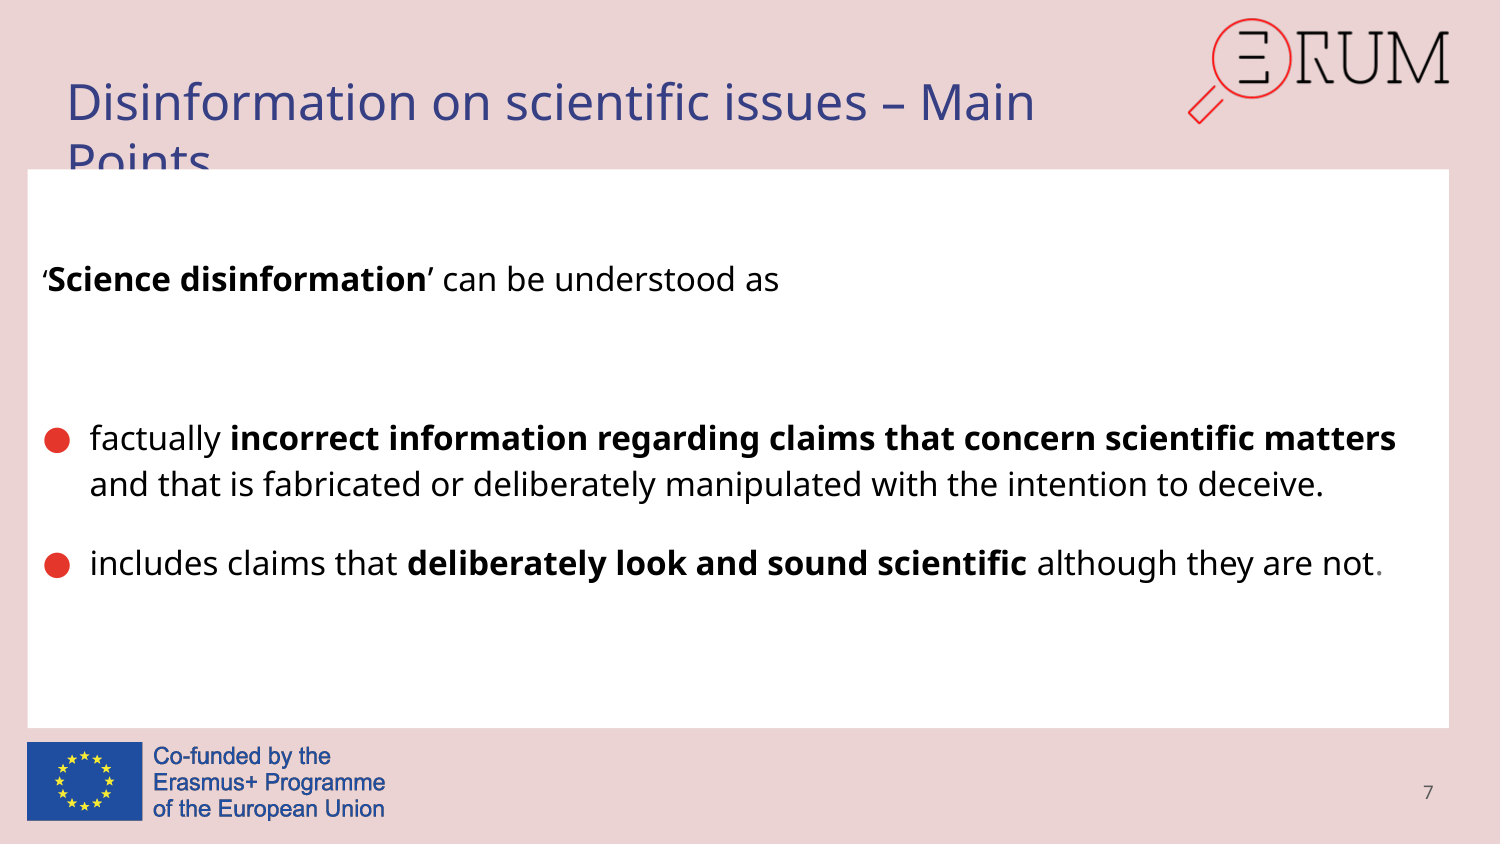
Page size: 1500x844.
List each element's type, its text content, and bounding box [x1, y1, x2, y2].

title Disinformation on scientific issues – Main Points [51, 55, 1168, 150]
picture [27, 742, 385, 821]
picture [1136, 0, 1500, 137]
list ‘Science disinformation’ can be understood as factually incorrect information regarding claims that concern scientific matters and that is fabricated or deliberately manipulated with the intention to deceive. includes claims that deliberately look and sound scientific although they are not. [27, 169, 1449, 729]
slide_number 7 [1358, 761, 1449, 826]
